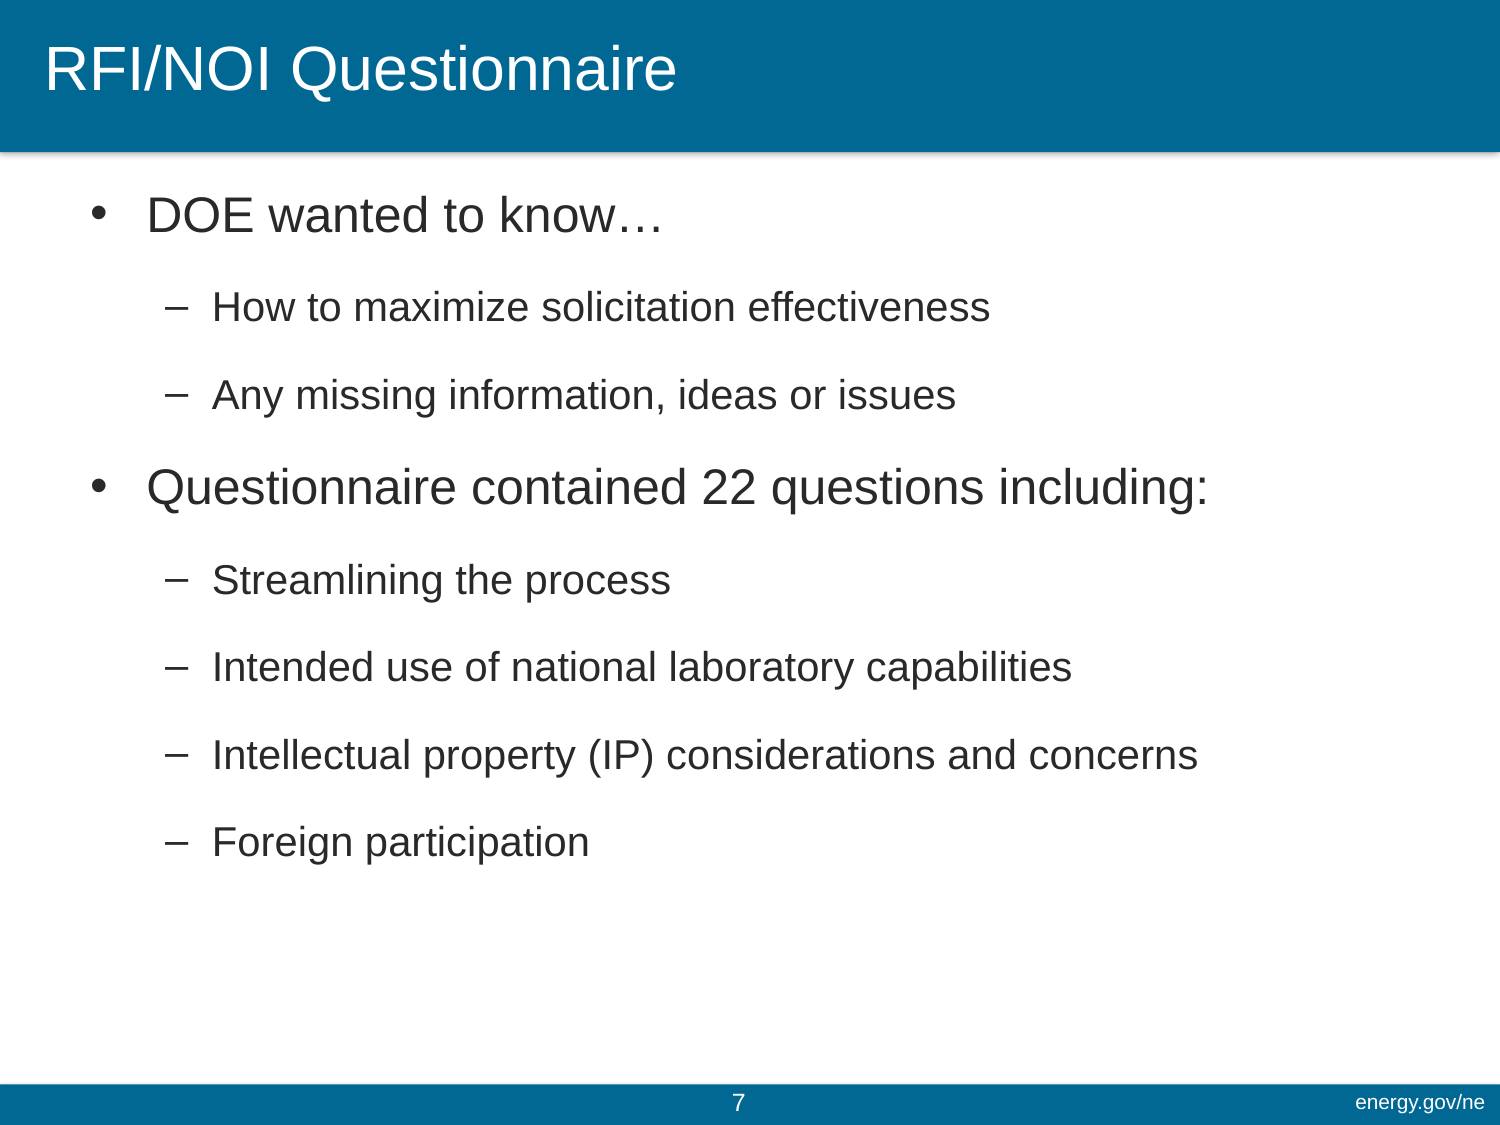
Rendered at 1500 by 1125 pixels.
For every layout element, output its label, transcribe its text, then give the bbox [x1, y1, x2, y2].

title RFI/NOI Questionnaire [28, 0, 959, 149]
list DOE wanted to know… How to maximize solicitation effectiveness Any missing information, ideas or issues Questionnaire contained 22 questions including: Streamlining the process Intended use of national laboratory capabilities Intellectual property (IP) considerations and concerns Foreign participation [74, 174, 1426, 701]
